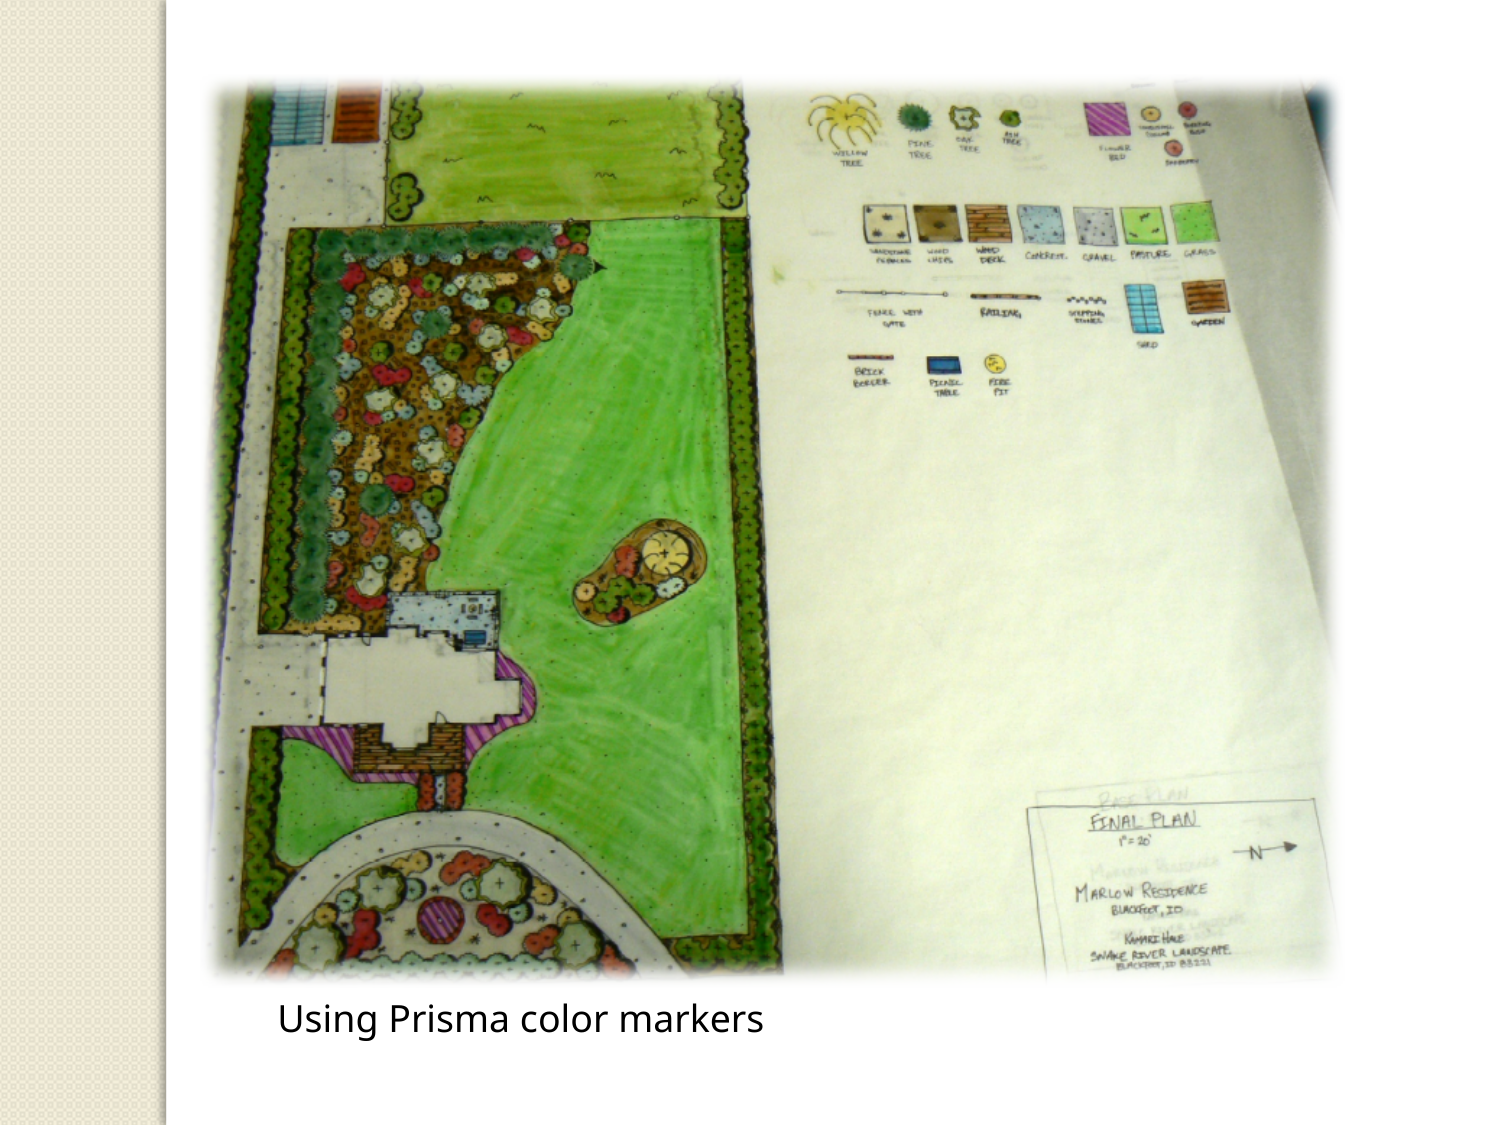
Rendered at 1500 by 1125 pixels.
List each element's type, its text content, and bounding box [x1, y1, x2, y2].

picture [199, 74, 1346, 988]
text_box Using Prisma color markers [262, 999, 1125, 1048]
